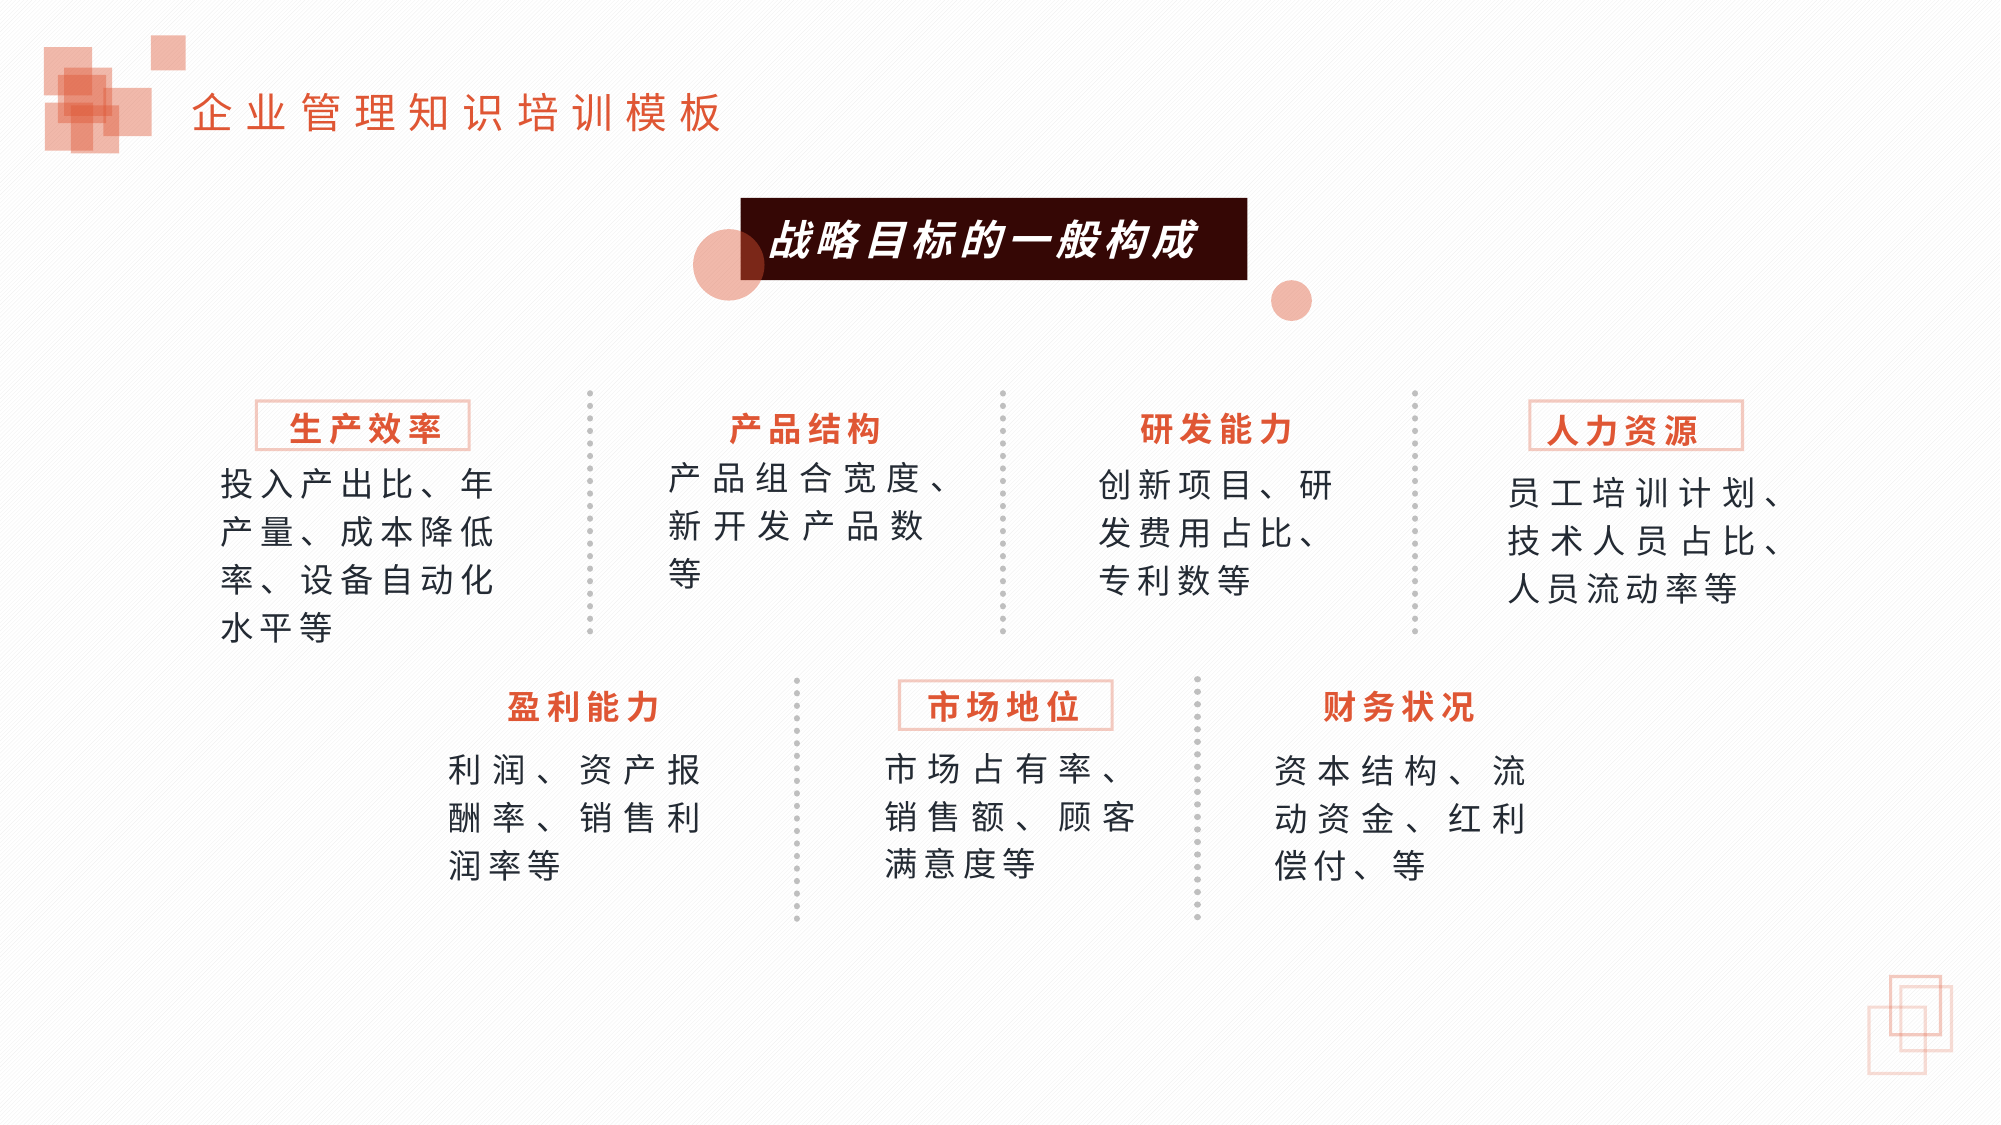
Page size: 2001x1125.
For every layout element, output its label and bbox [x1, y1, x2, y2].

text_box [869, 679, 1157, 890]
text_box [740, 197, 1260, 281]
text_box [692, 228, 762, 302]
text_box [205, 400, 516, 654]
text_box [654, 400, 946, 600]
text_box [1083, 400, 1354, 607]
text_box [1270, 279, 1313, 323]
text_box [434, 679, 722, 892]
text_box [1492, 400, 1780, 615]
text_box [1259, 679, 1547, 892]
